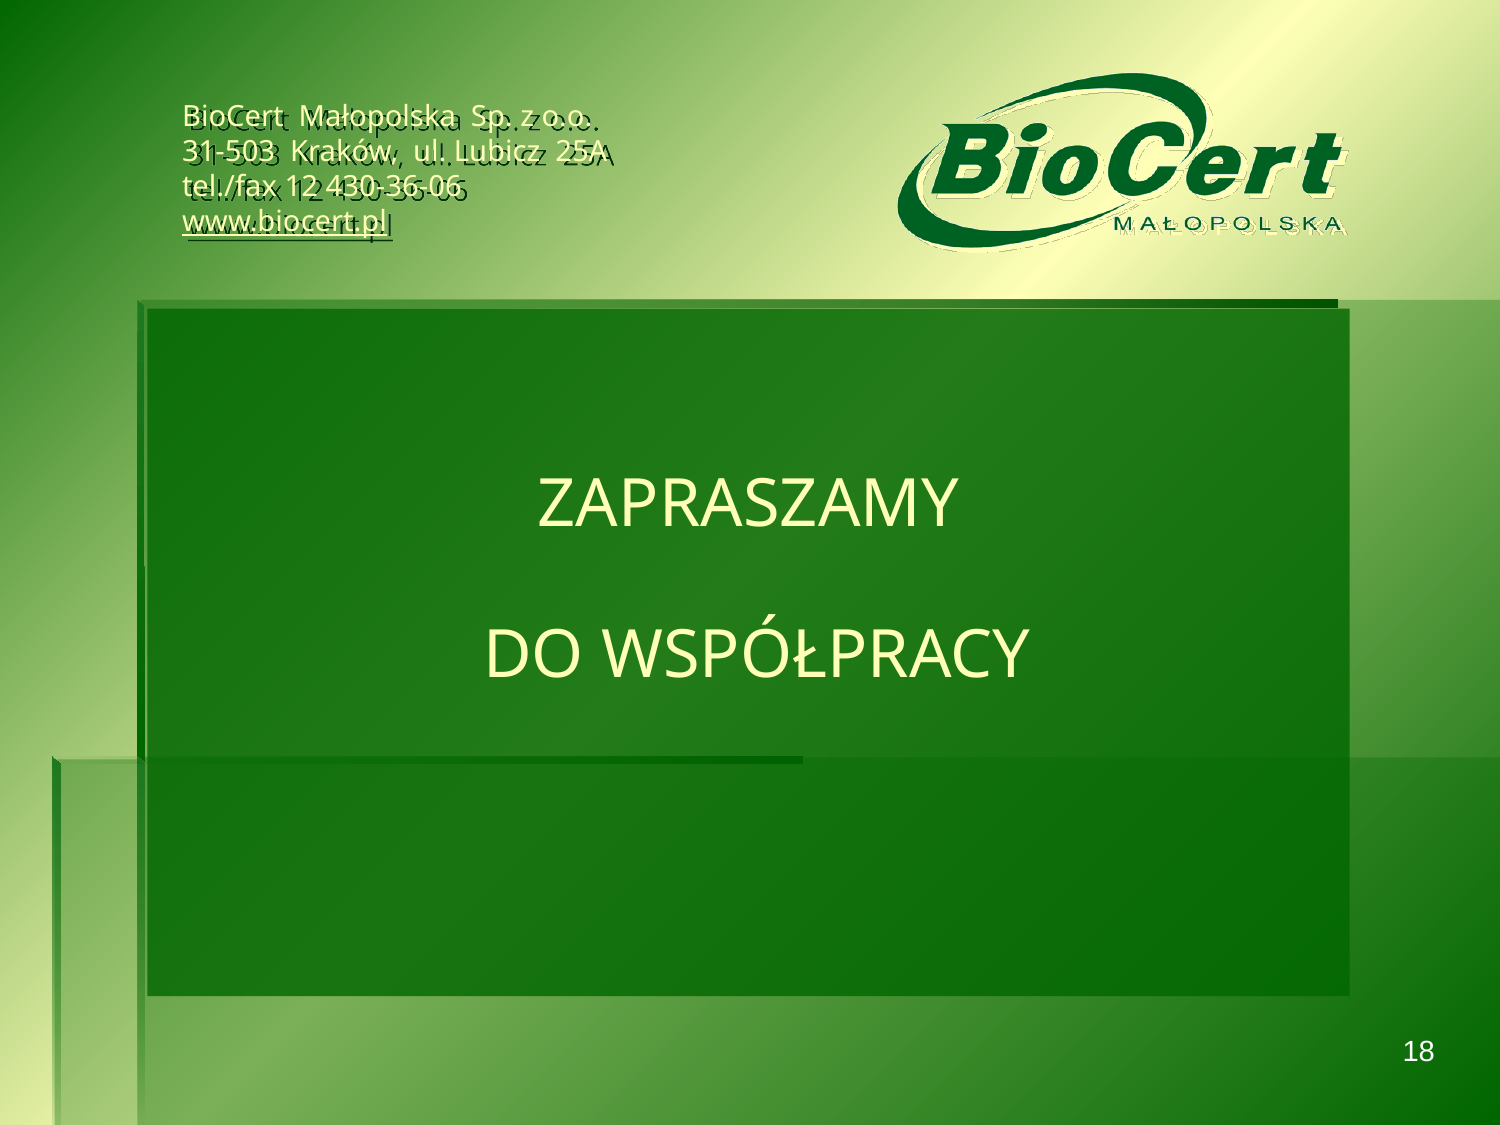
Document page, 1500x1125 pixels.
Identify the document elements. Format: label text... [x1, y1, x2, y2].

text_box BioCert Małopolska Sp. z o.o. 31-503 Kraków, ul. Lubicz 25A tel./fax 12 430-36-06 www.biocert.pl [167, 90, 623, 245]
slide_number 18 [1137, 1024, 1451, 1103]
list ZAPRASZAMY DO WSPÓŁPRACY [147, 308, 1350, 997]
picture [891, 66, 1347, 255]
